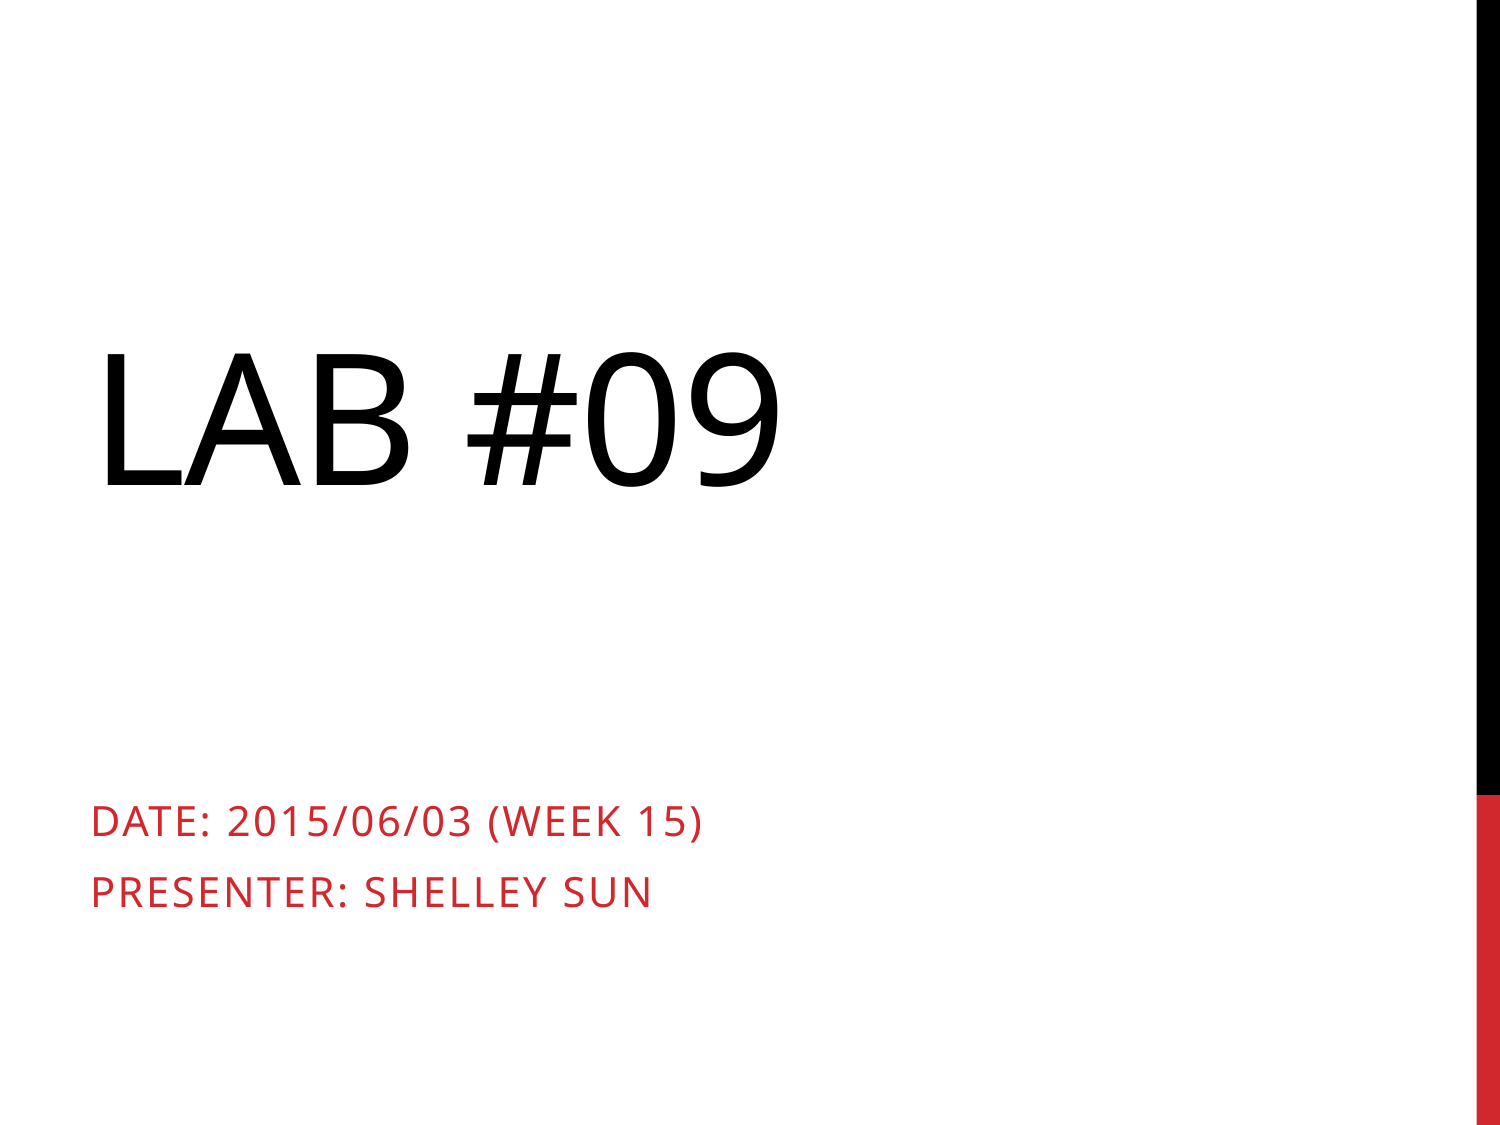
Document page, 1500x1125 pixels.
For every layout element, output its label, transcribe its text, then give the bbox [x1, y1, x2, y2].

subtitle Date: 2015/06/03 (week 15) Presenter: Shelley sun [75, 787, 1200, 938]
title Lab #09 [75, 37, 1350, 788]
